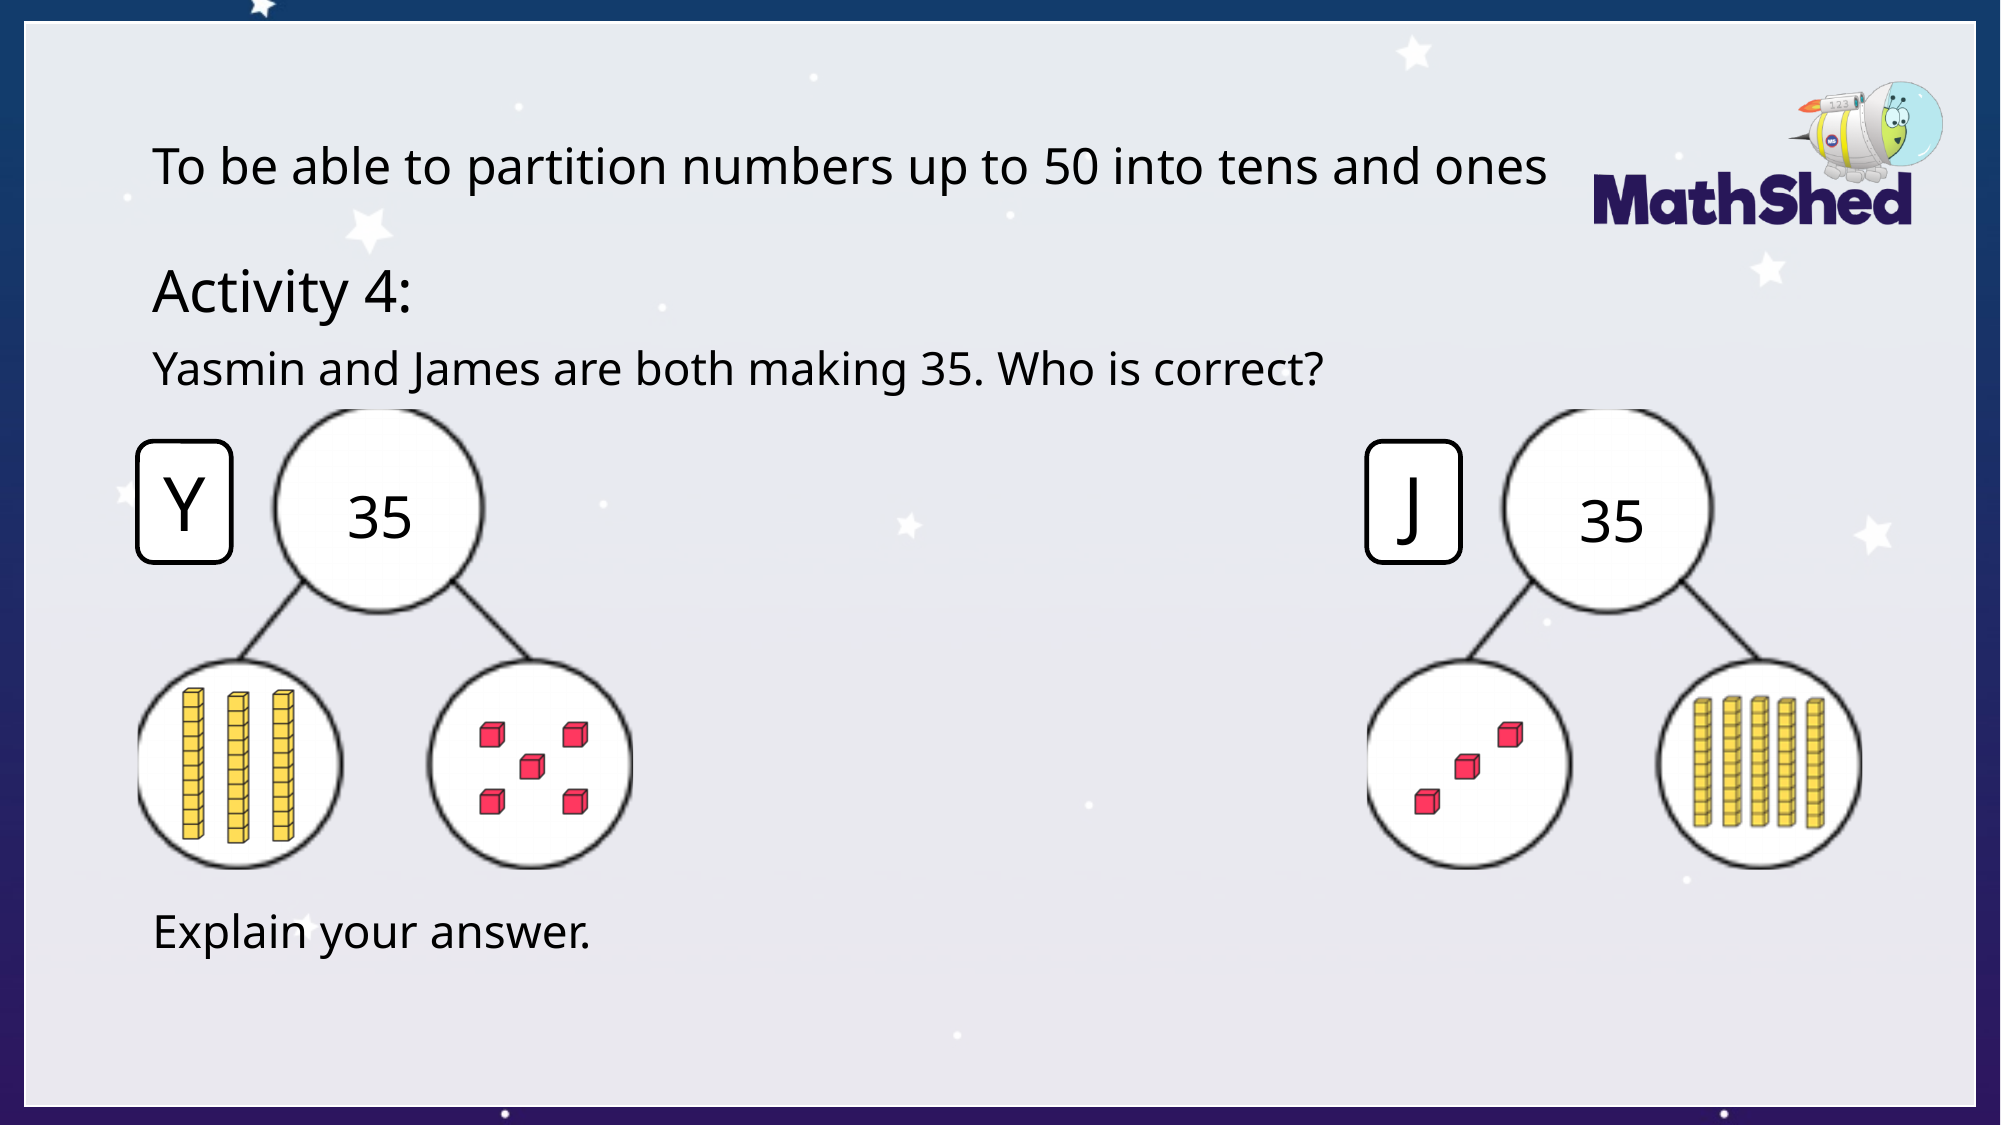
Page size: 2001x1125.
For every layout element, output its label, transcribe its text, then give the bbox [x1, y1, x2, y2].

list Activity 4: Yasmin and James are both making 35. Who is correct? Explain your answer. [137, 255, 1931, 969]
picture [0, 0, 2001, 1125]
title To be able to partition numbers up to 50 into tens and ones [137, 59, 1578, 255]
